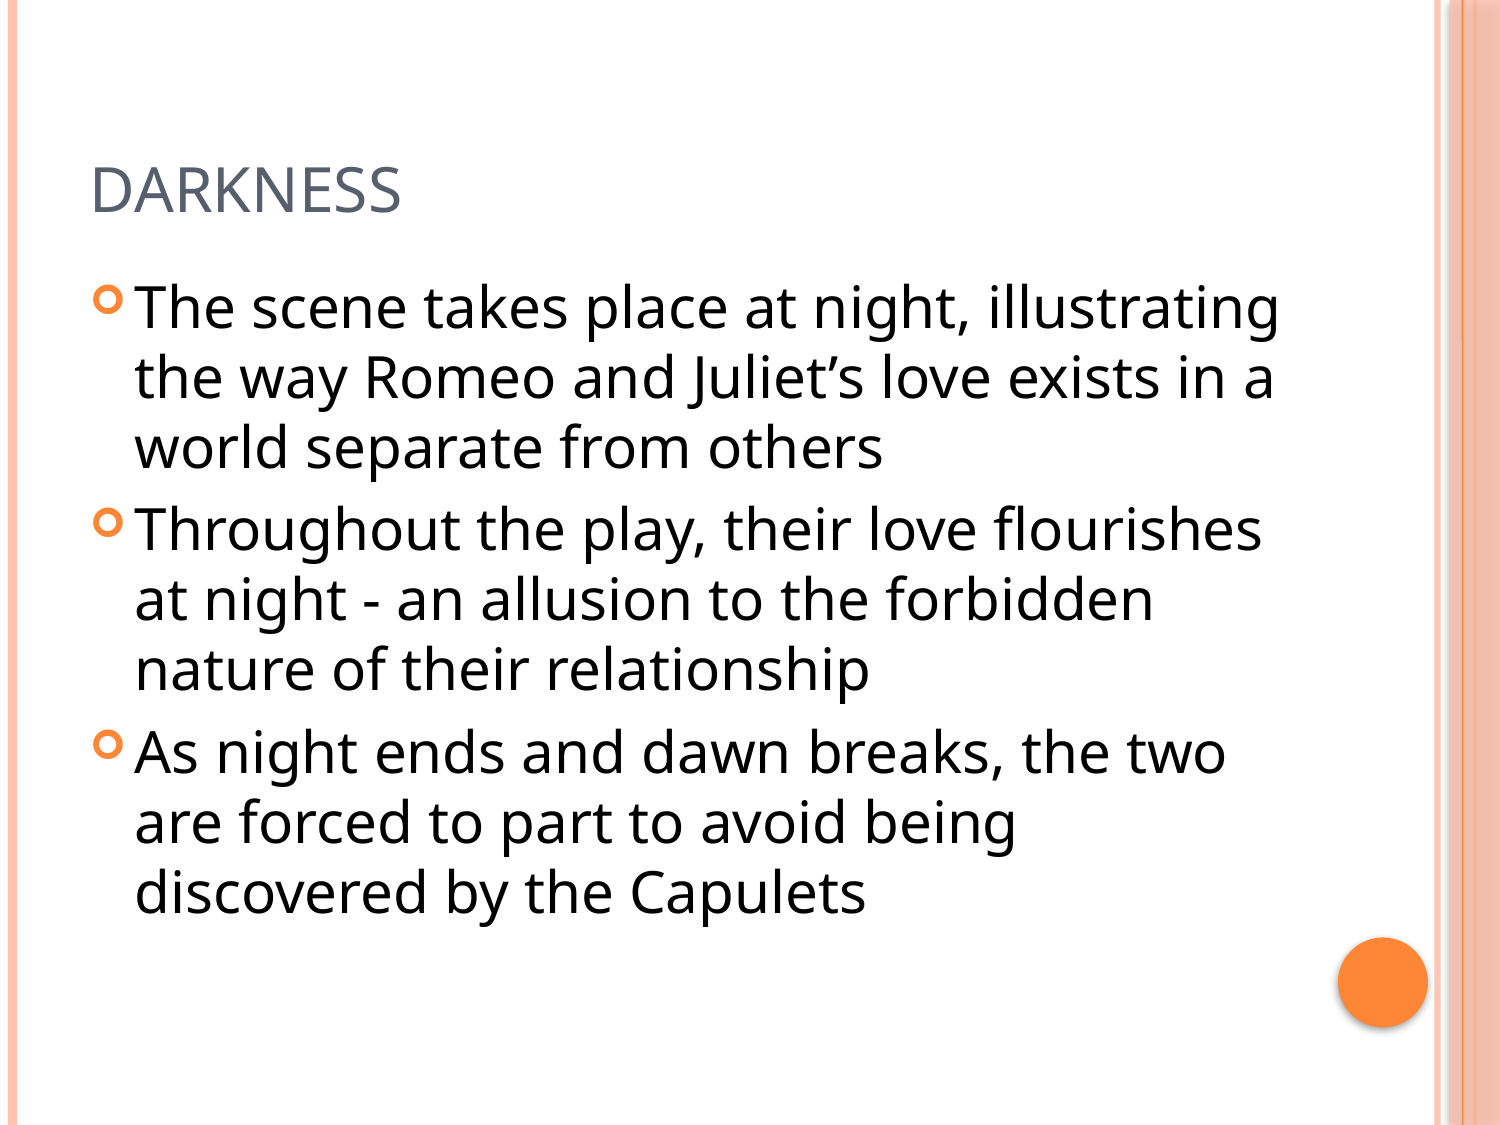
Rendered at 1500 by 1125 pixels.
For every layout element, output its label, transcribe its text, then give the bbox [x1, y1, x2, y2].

list The scene takes place at night, illustrating the way Romeo and Juliet’s love exists in a world separate from others Throughout the play, their love flourishes at night - an allusion to the forbidden nature of their relationship As night ends and dawn breaks, the two are forced to part to avoid being discovered by the Capulets [75, 262, 1300, 1062]
title Darkness [75, 45, 1300, 233]
